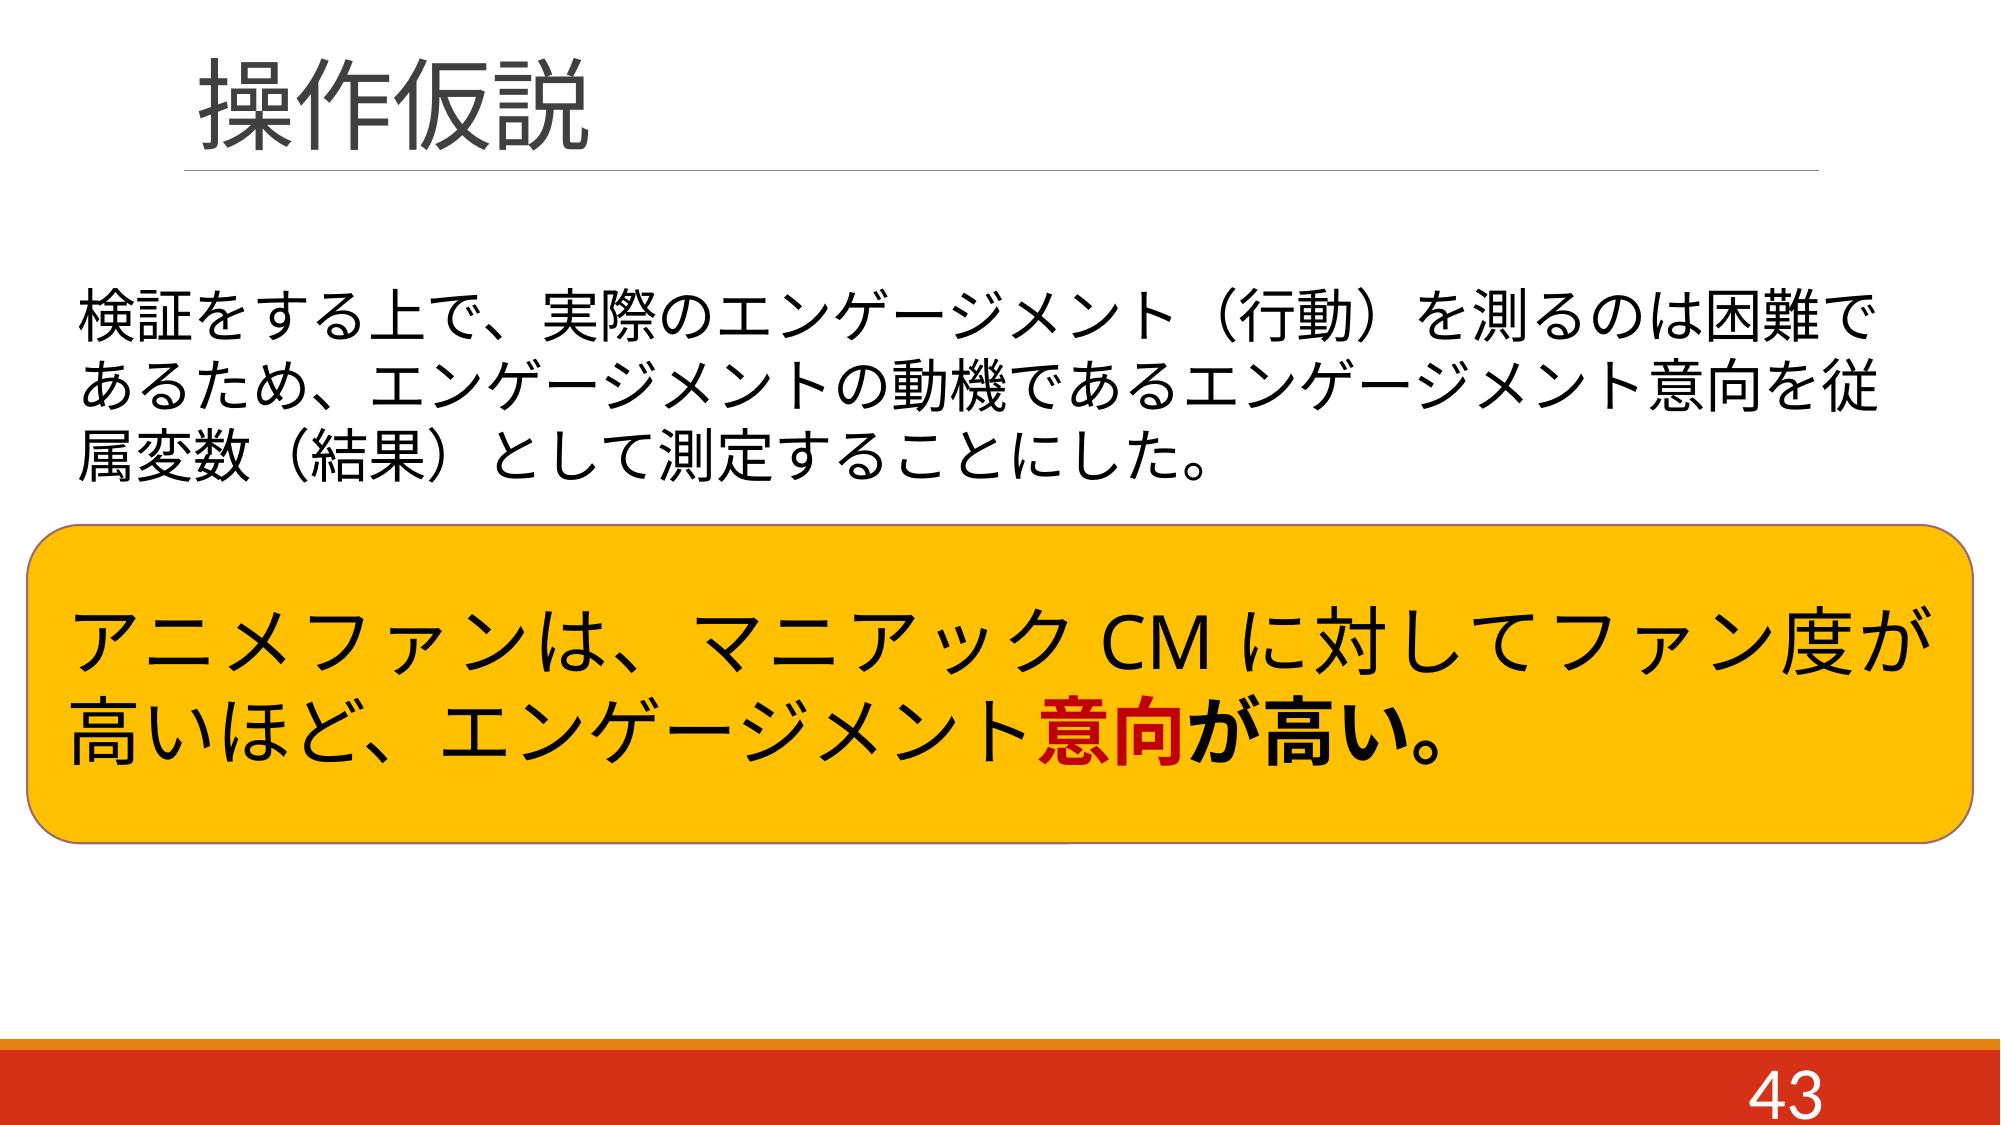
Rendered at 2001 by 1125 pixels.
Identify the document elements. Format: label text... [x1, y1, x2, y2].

text_box 検証をする上で、実際のエンゲージメント（行動）を測るのは困難であるため、エンゲージメントの動機であるエンゲージメント意向を従属変数（結果）として測定することにした。 [62, 271, 1938, 497]
title 操作仮説 [180, 28, 1830, 171]
text_box [27, 525, 1973, 844]
text_box アニメファンは、マニアックCMに対してファン度が高いほど、エンゲージメント意向が高い。 [51, 586, 1949, 782]
slide_number 43 [1624, 1059, 1840, 1120]
